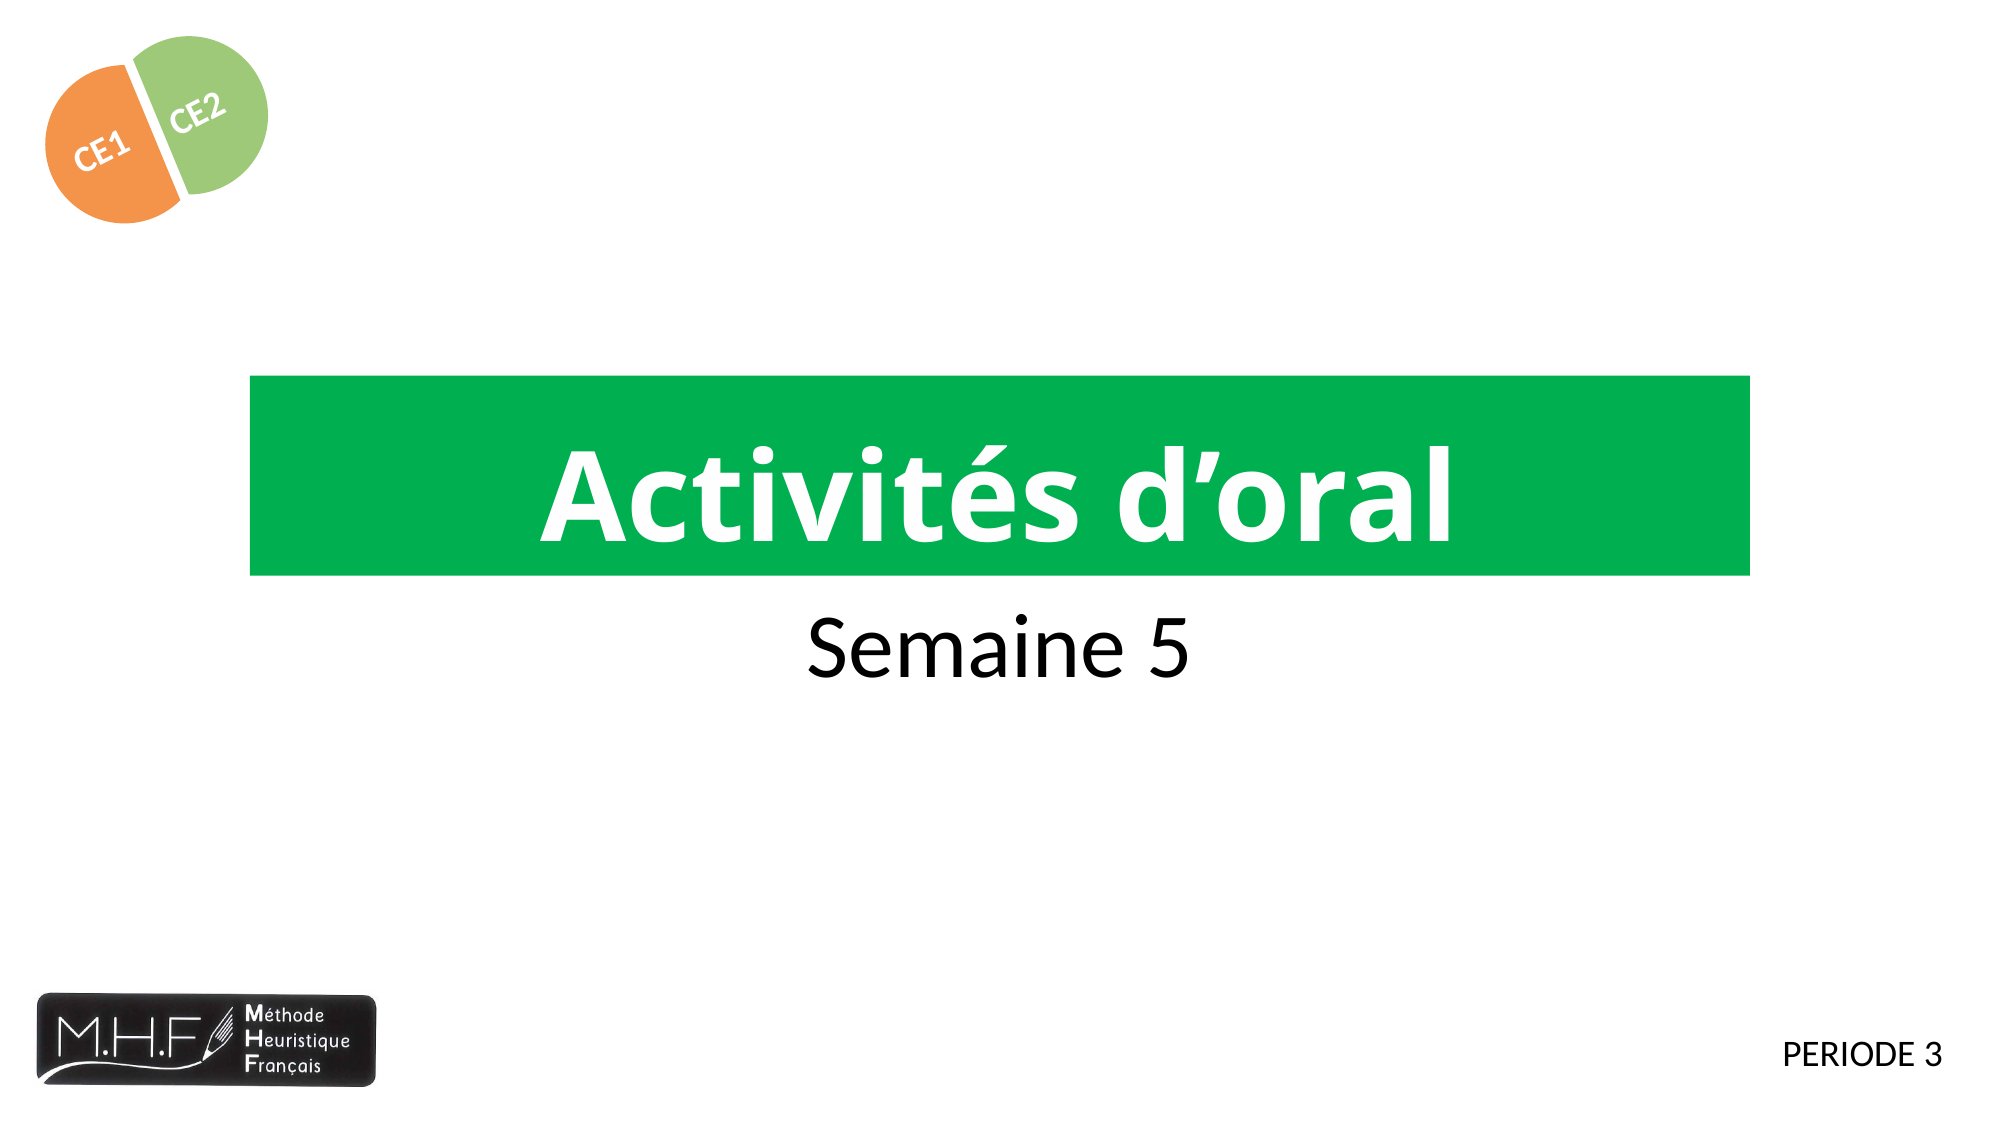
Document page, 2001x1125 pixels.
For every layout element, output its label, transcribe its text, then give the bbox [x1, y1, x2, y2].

text_box PERIODE 3 [1362, 1021, 1967, 1082]
title Activités d’oral [249, 375, 1750, 576]
picture [33, 990, 379, 1089]
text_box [45, 35, 269, 224]
subtitle Semaine 5 [249, 590, 1750, 863]
